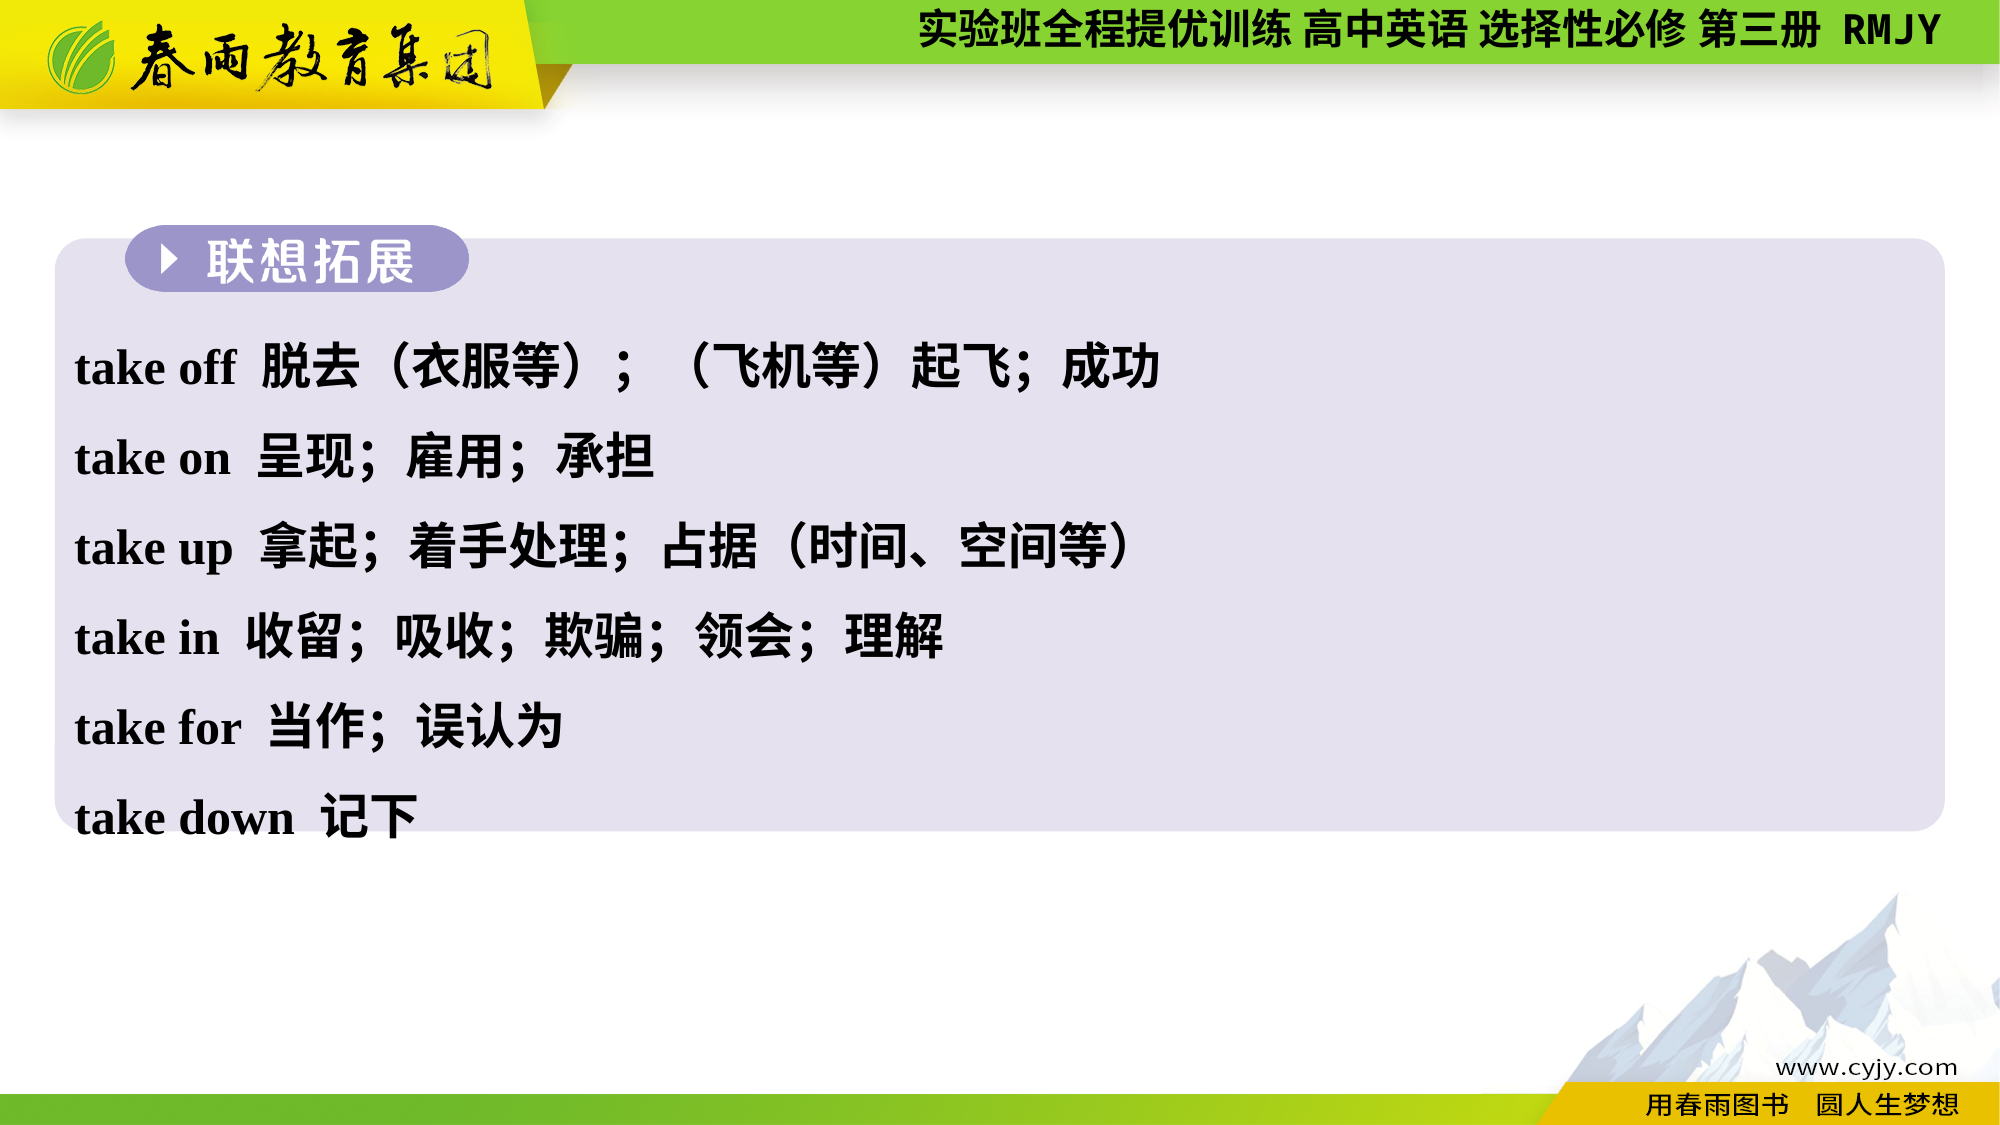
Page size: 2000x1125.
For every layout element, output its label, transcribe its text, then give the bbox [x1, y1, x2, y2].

picture [0, 0, 2000, 1125]
list take off 脱去（衣服等）；（飞机等）起飞；成功 take on 呈现；雇用；承担 take up 拿起；着手处理；占据（时间、空间等） take in 收留；吸收；欺骗；领会；理解 take for 当作；误认为 take down 记下 [59, 297, 1944, 858]
text_box [473, 238, 1945, 807]
text_box [54, 238, 121, 816]
